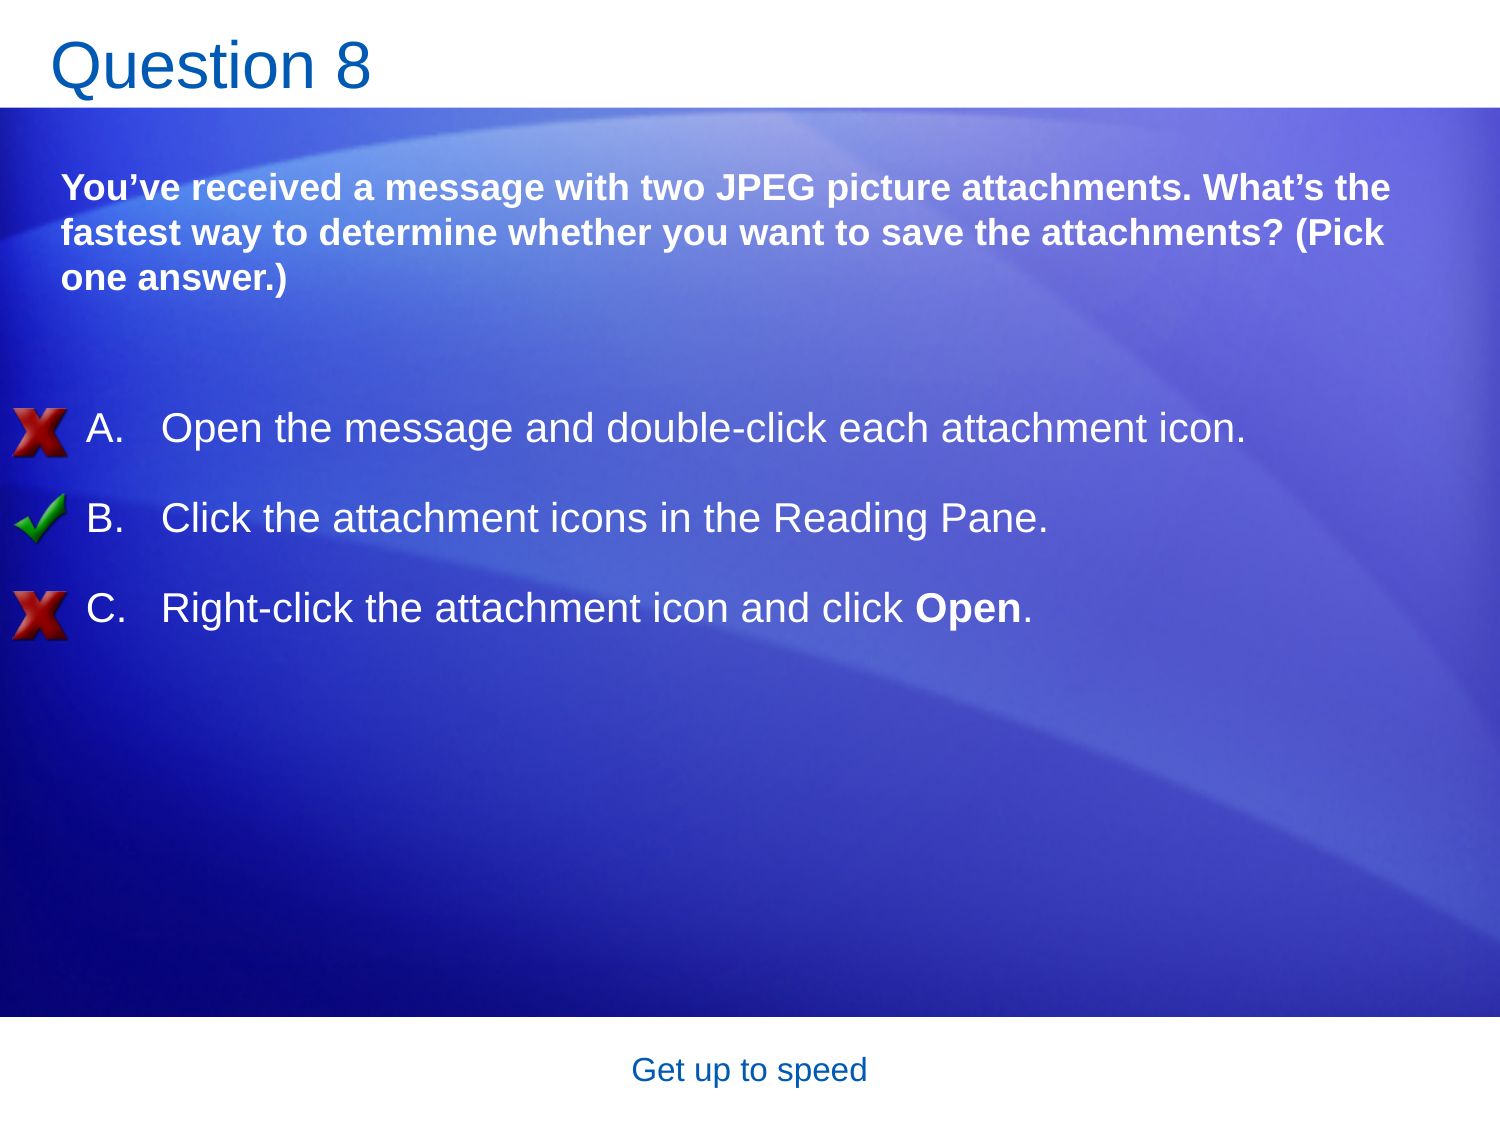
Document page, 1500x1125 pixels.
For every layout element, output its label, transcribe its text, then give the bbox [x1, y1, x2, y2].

picture [0, 108, 1500, 1017]
list Open the message and double-click each attachment icon. Click the attachment icons in the Reading Pane. Right-click the attachment icon and click Open. [70, 393, 1442, 976]
title Question 8 [34, 11, 1386, 113]
text_box You’ve received a message with two JPEG picture attachments. What’s the fastest way to determine whether you want to save the attachments? (Pick one answer.) [45, 155, 1450, 306]
footer Get up to speed [445, 1016, 1055, 1096]
